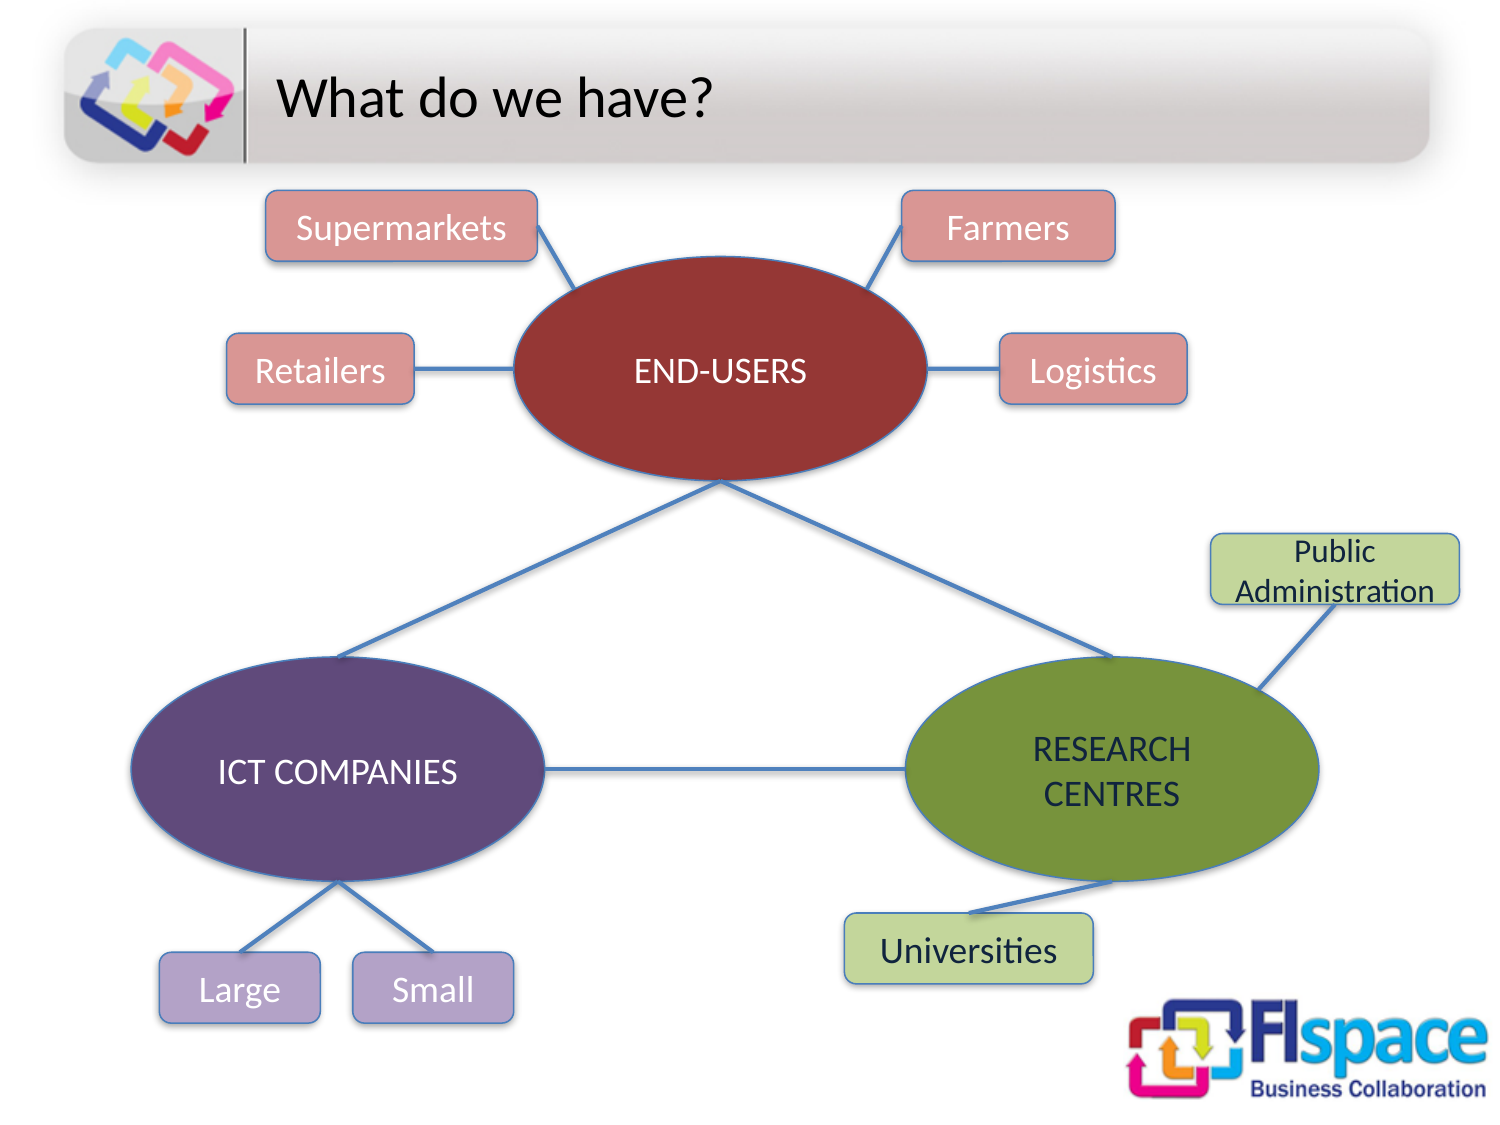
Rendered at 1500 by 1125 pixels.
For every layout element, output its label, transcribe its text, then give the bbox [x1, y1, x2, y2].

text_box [337, 881, 434, 953]
title What do we have? [261, 39, 1401, 149]
text_box Logistics [998, 332, 1188, 405]
picture [0, 0, 1500, 253]
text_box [337, 480, 719, 658]
text_box Public Administration [1209, 532, 1461, 606]
text_box Universities [843, 912, 1095, 985]
text_box RESEARCH CENTRES [904, 656, 1320, 883]
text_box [968, 881, 1113, 914]
text_box ICT COMPANIES [130, 656, 546, 879]
text_box Farmers [900, 189, 1116, 263]
text_box Retailers [225, 332, 415, 405]
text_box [239, 881, 335, 953]
text_box Small [351, 951, 515, 1024]
text_box Large [158, 951, 322, 1024]
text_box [866, 225, 902, 290]
text_box Supermarkets [264, 189, 539, 263]
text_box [537, 225, 575, 290]
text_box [720, 480, 1113, 658]
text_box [1258, 604, 1336, 691]
picture [1123, 960, 1500, 1125]
text_box END-USERS [513, 255, 928, 479]
